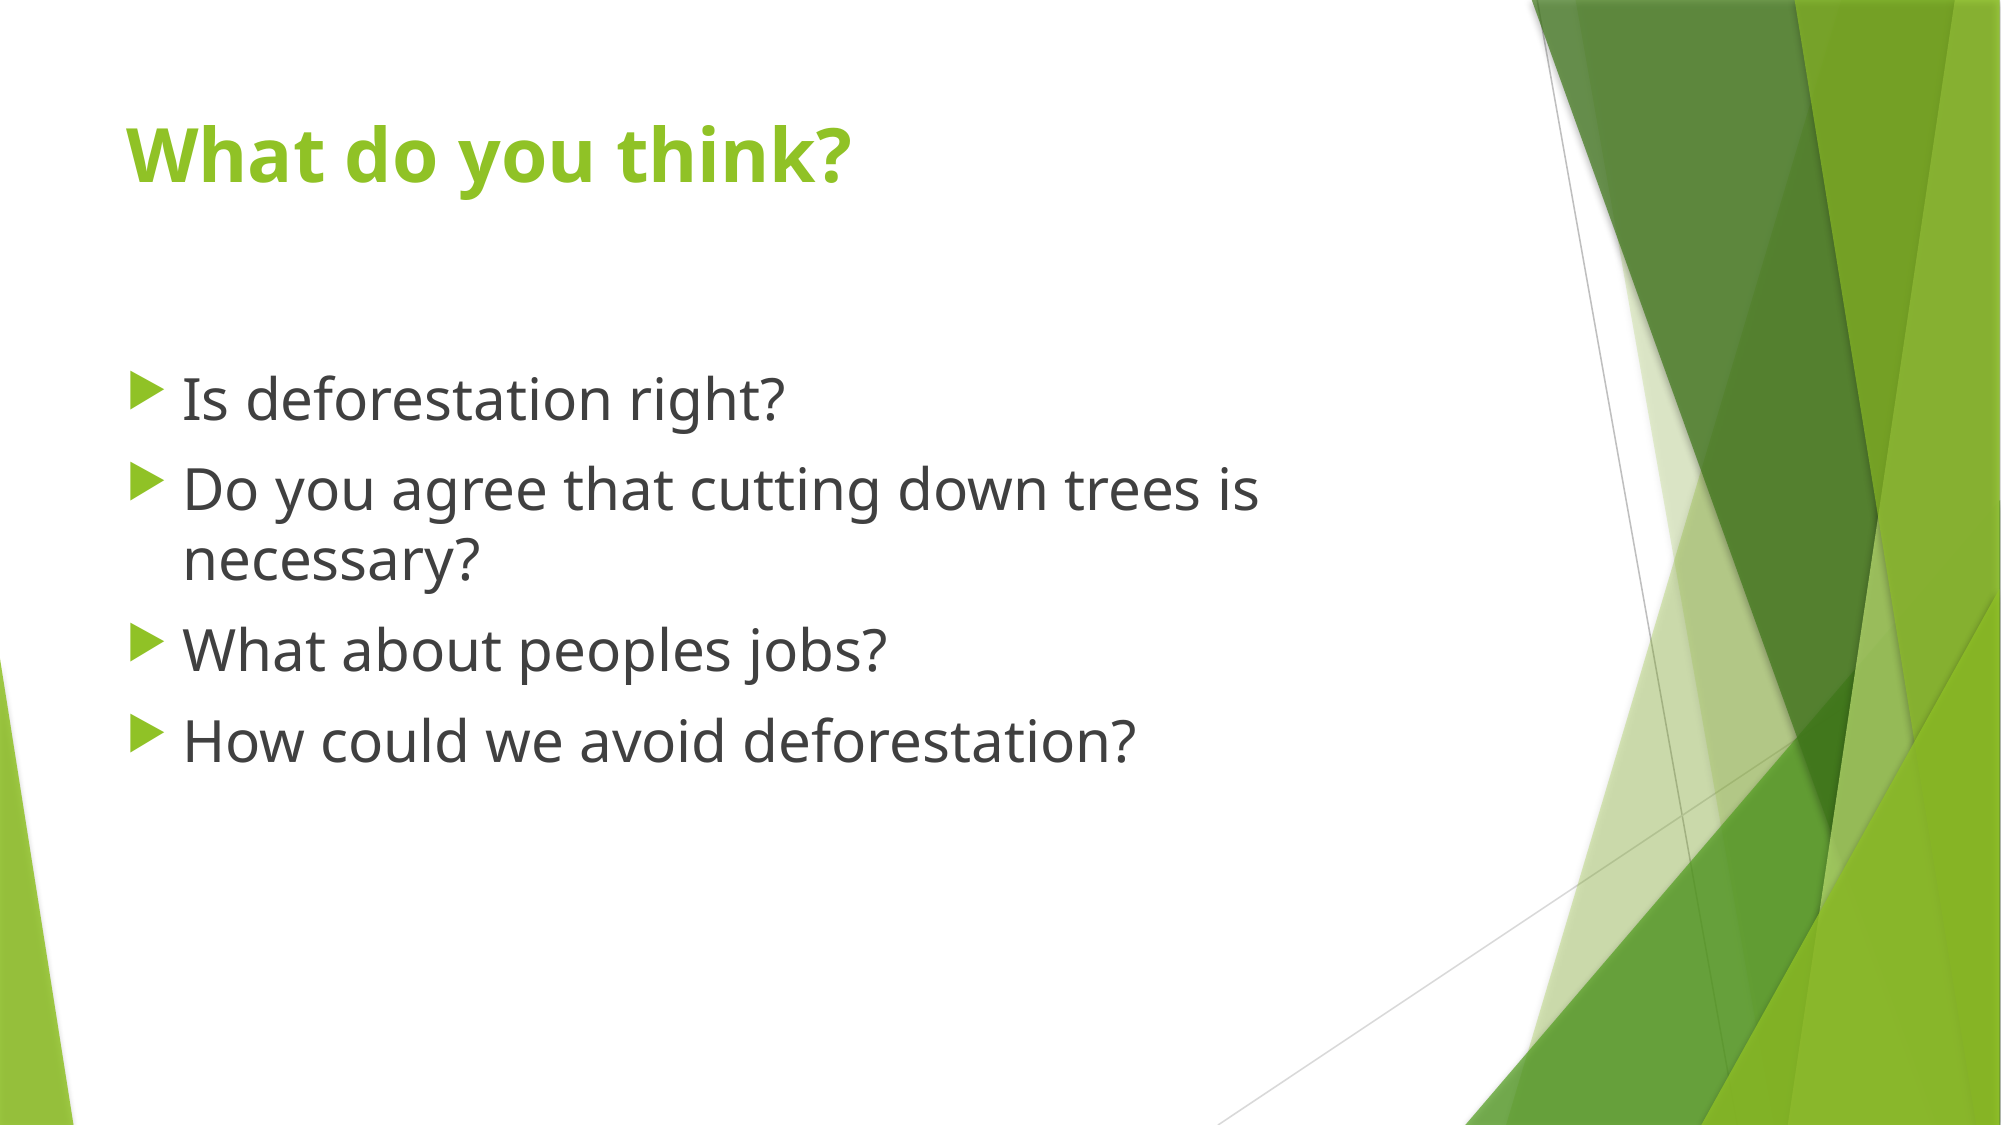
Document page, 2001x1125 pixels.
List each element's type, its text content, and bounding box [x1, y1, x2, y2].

title What do you think? [111, 99, 1522, 317]
list Is deforestation right? Do you agree that cutting down trees is necessary? What about peoples jobs? How could we avoid deforestation? [111, 354, 1522, 992]
